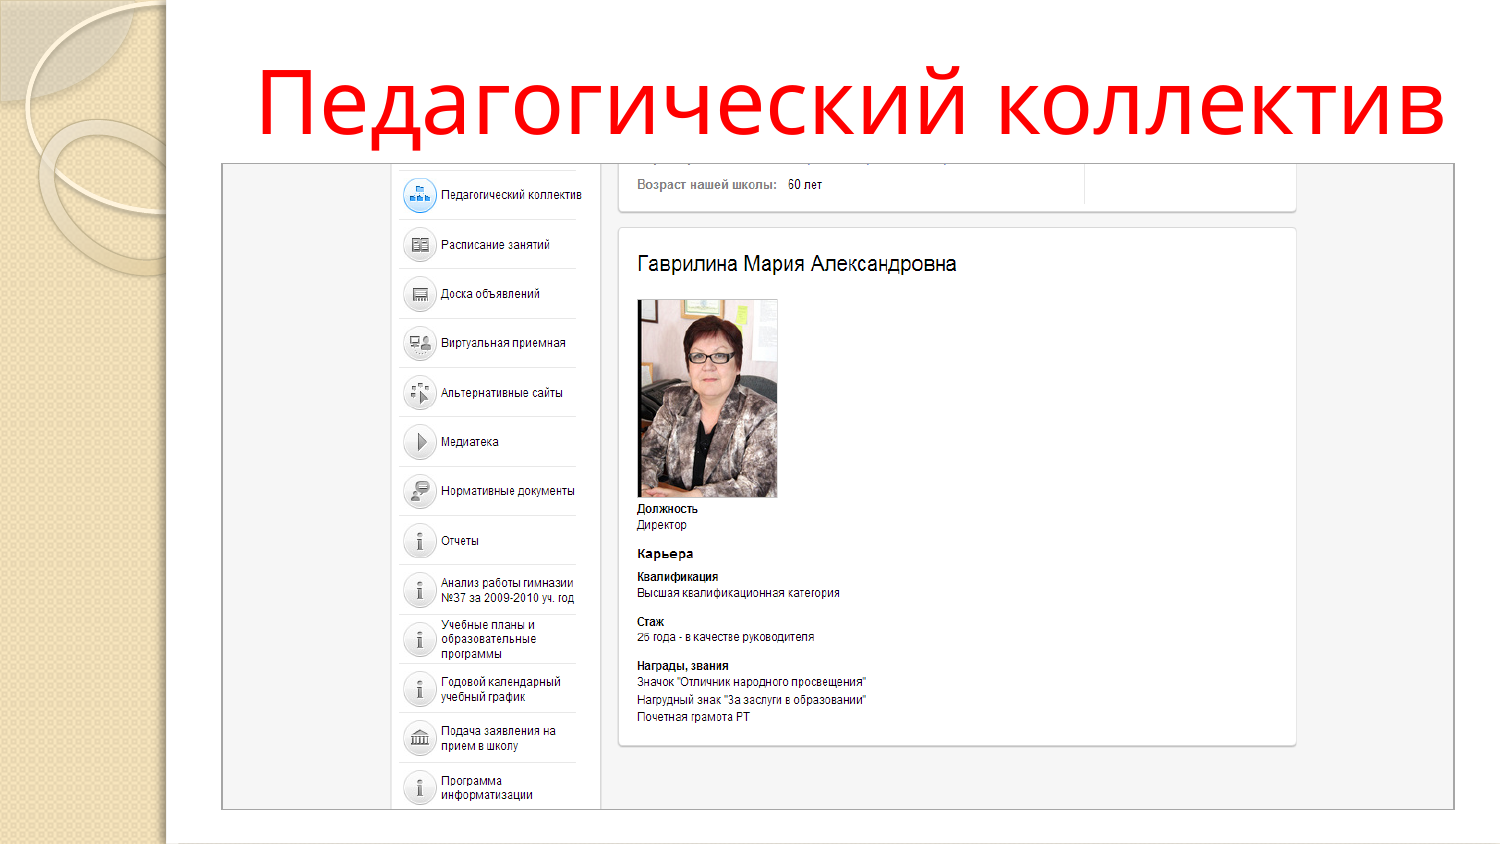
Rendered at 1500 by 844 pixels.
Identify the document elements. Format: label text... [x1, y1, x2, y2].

title Педагогический коллектив [235, 33, 1466, 164]
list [222, 163, 1454, 809]
